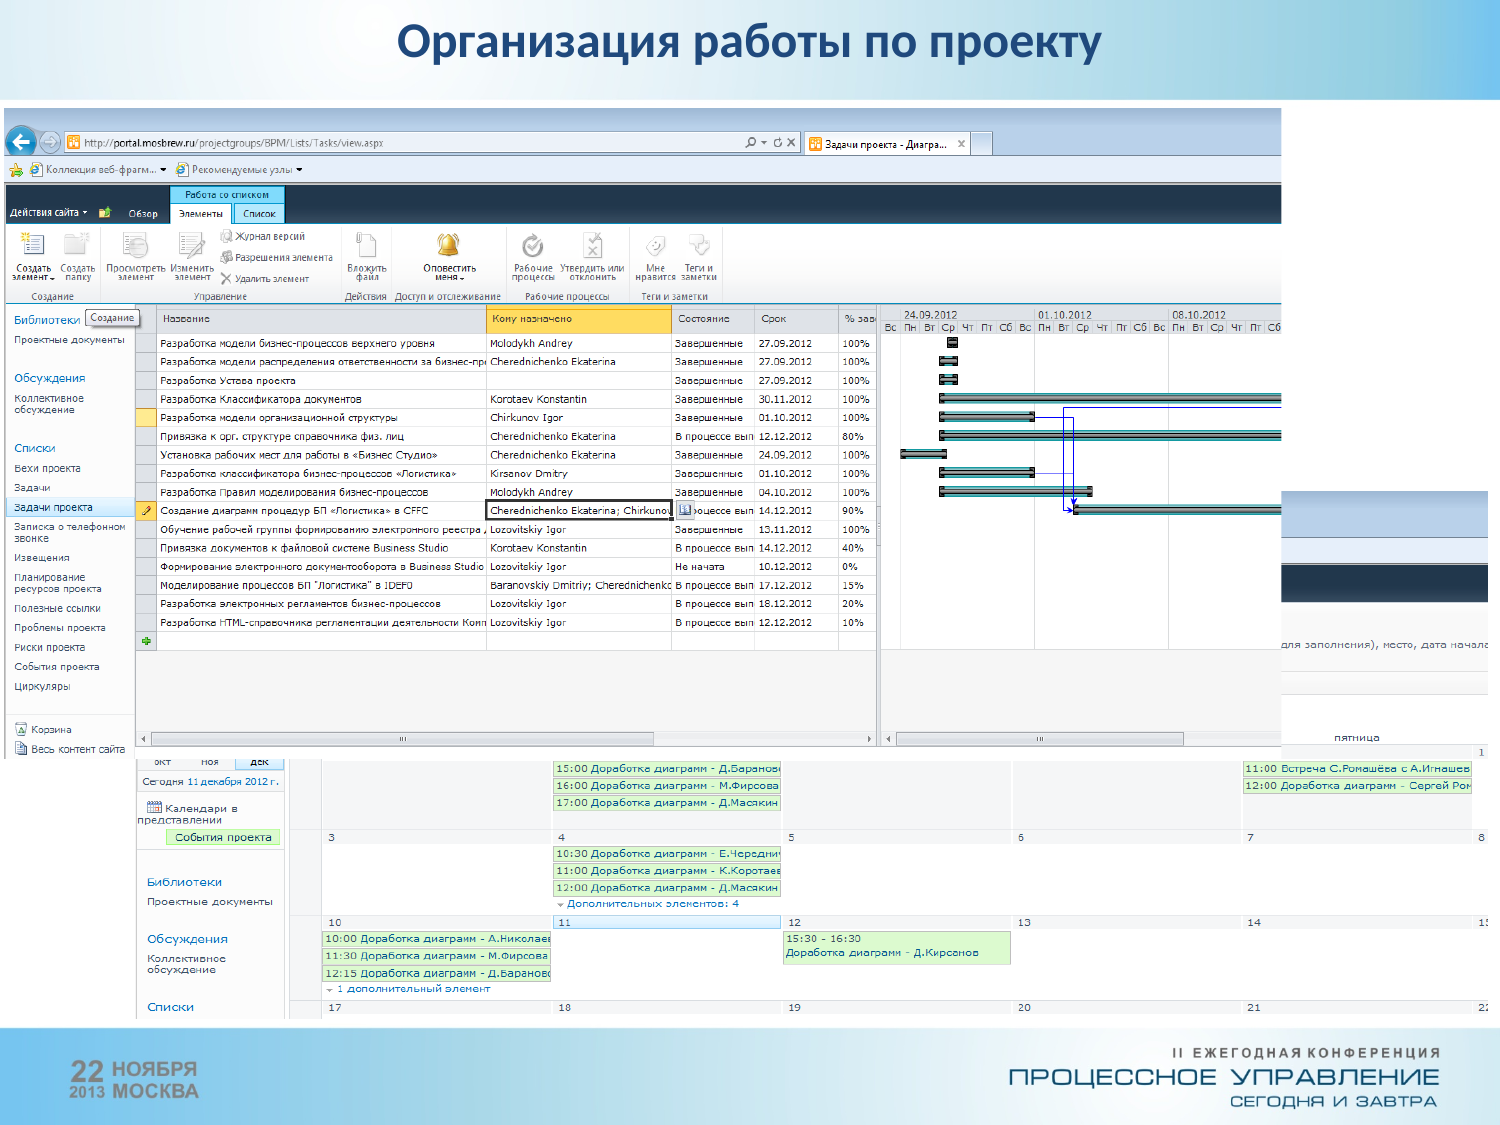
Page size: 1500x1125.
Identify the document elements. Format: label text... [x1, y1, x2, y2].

picture [0, 0, 1500, 1125]
list Организация работы по проекту [29, 0, 1471, 102]
